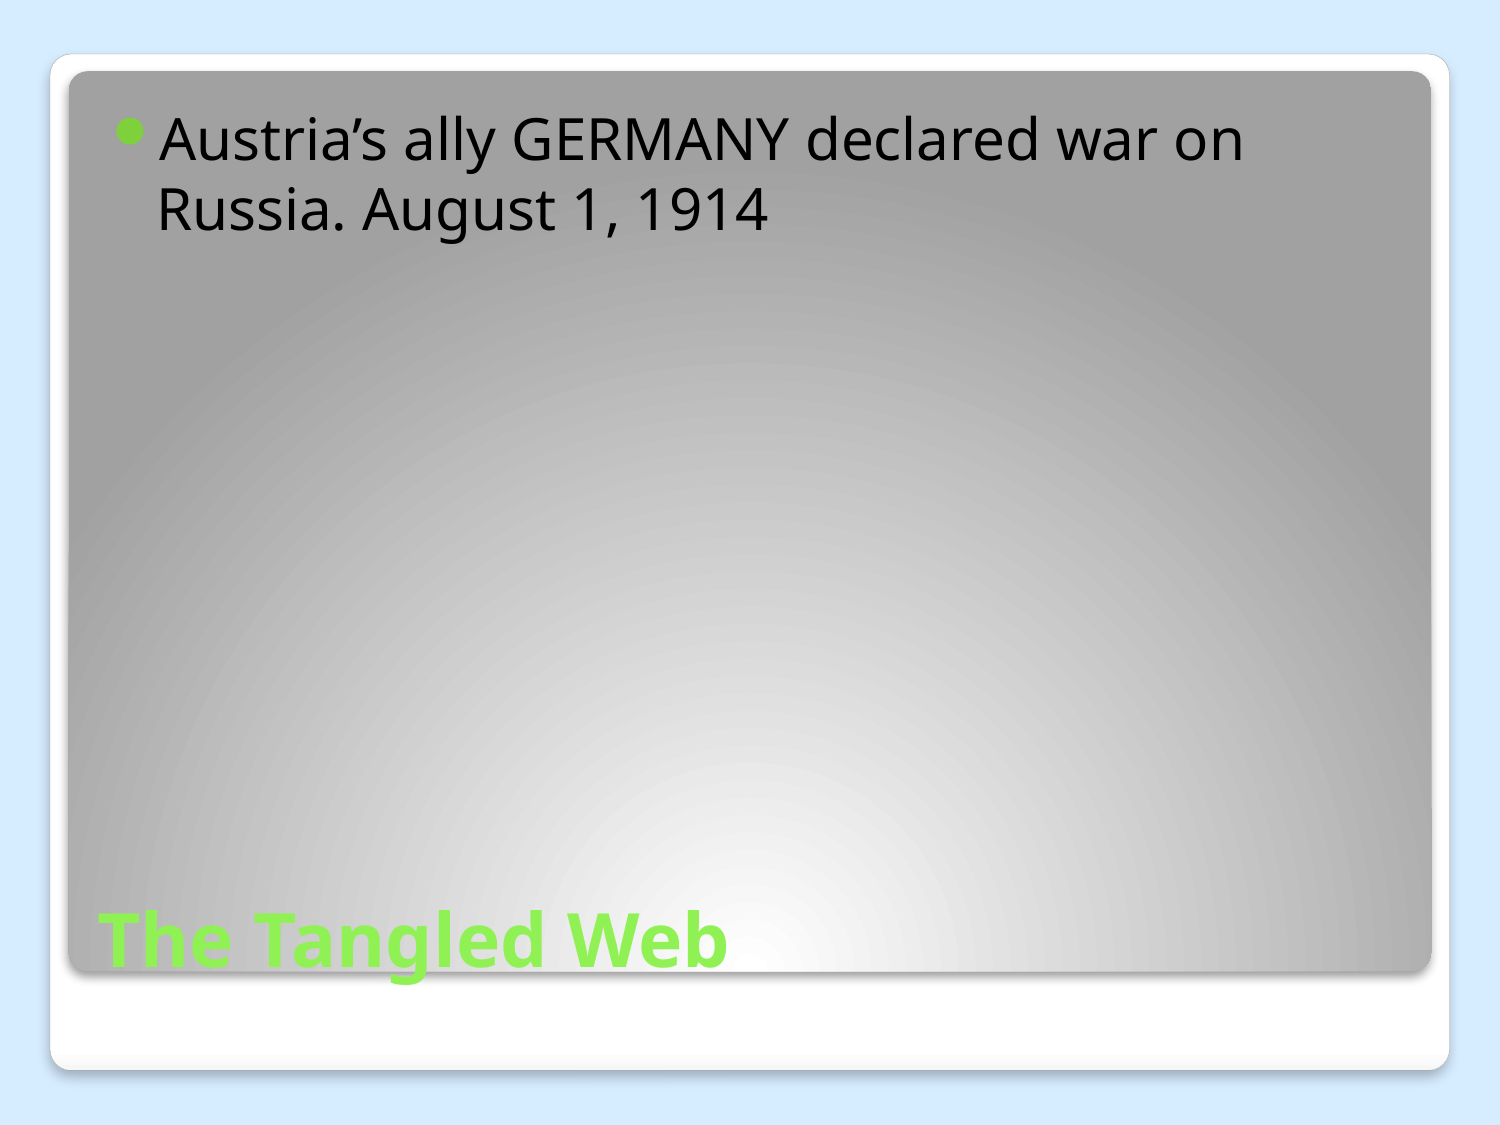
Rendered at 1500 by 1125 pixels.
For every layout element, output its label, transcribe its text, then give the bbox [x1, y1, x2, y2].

list Austria’s ally GERMANY declared war on Russia. August 1, 1914 [82, 86, 1425, 774]
title The Tangled Web [82, 817, 1425, 990]
